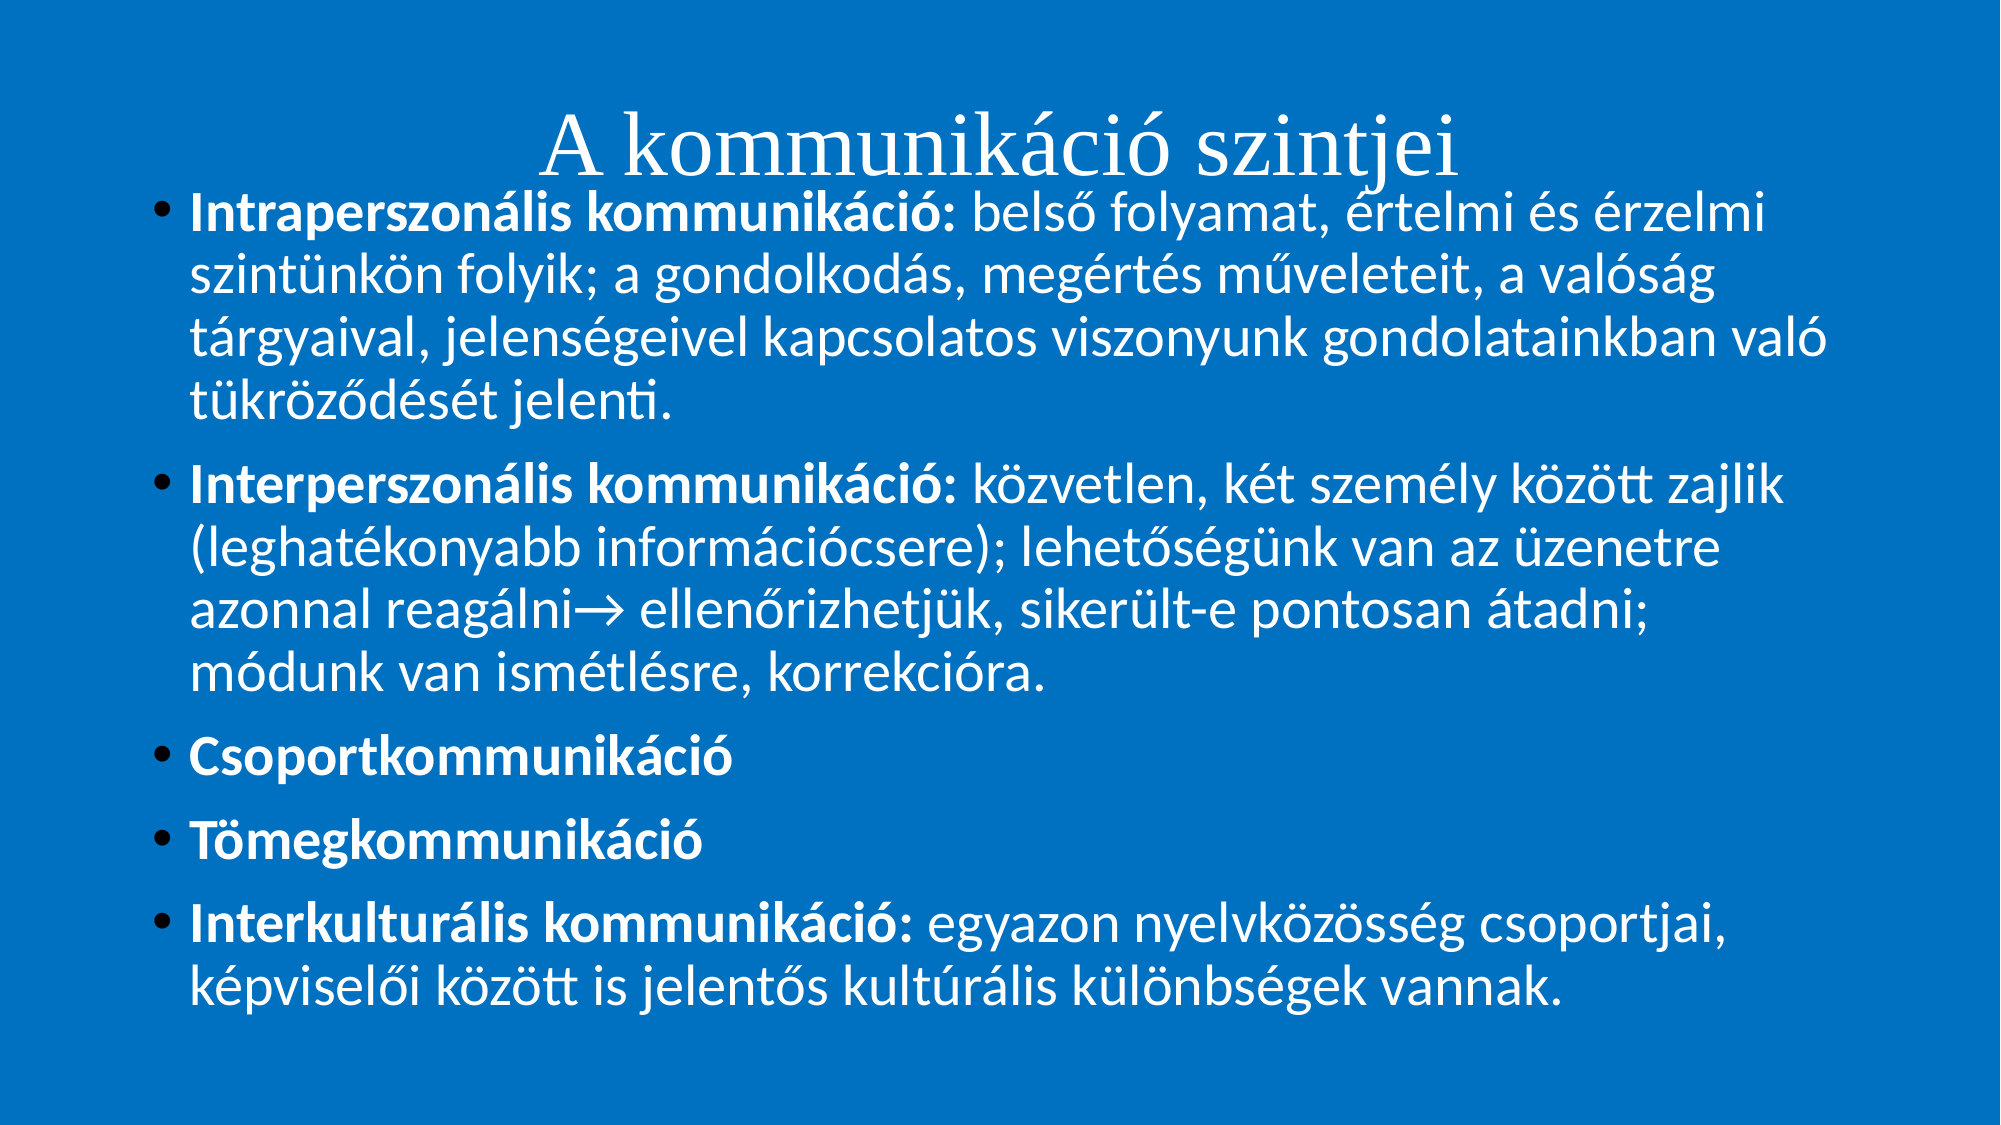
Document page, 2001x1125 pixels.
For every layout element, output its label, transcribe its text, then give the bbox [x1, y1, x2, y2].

list Intraperszonális kommunikáció: belső folyamat, értelmi és érzelmi szintünkön folyik; a gondolkodás, megértés műveleteit, a valóság tárgyaival, jelenségeivel kapcsolatos viszonyunk gondolatainkban való tükröződését jelenti. Interperszonális kommunikáció: közvetlen, két személy között zajlik (leghatékonyabb információcsere); lehetőségünk van az üzenetre azonnal reagálni→ ellenőrizhetjük, sikerült-e pontosan átadni; módunk van ismétlésre, korrekcióra. Csoportkommunikáció Tömegkommunikáció Interkulturális kommunikáció: egyazon nyelvközösség csoportjai, képviselői között is jelentős kultúrális különbségek vannak. [137, 173, 1863, 1090]
title A kommunikáció szintjei [137, 59, 1863, 173]
